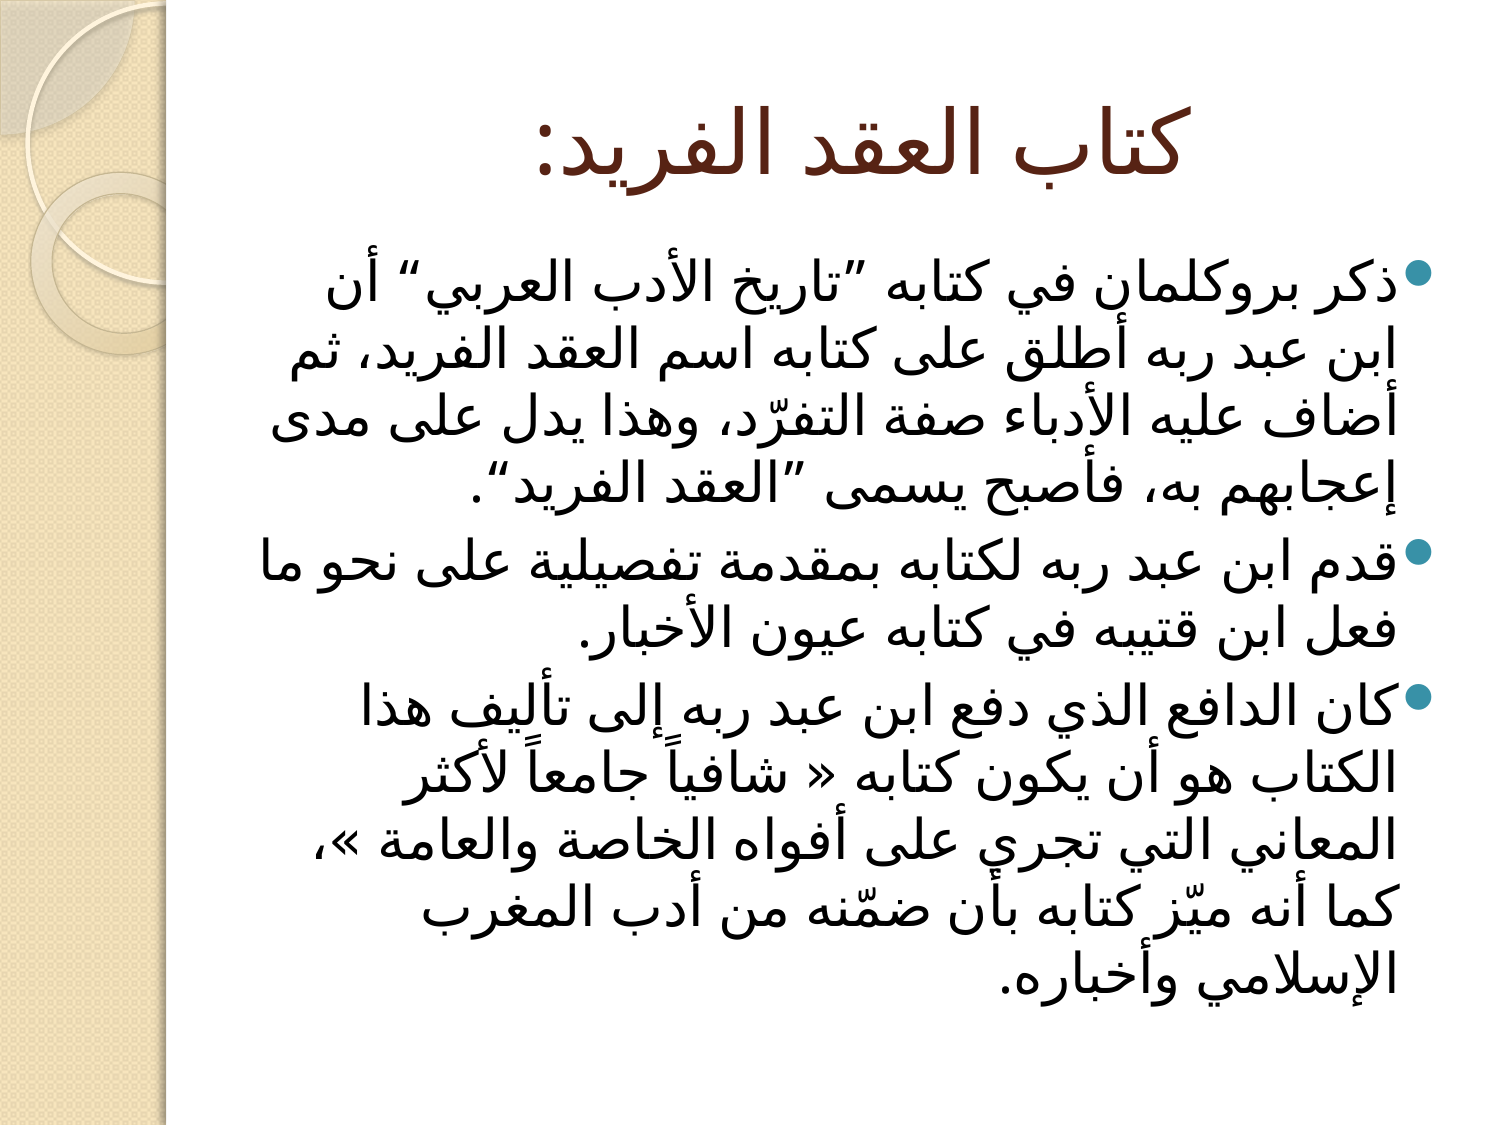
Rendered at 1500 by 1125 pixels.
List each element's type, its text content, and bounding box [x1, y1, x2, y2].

list ذكر بروكلمان في كتابه ”تاريخ الأدب العربي“ أن ابن عبد ربه أطلق على كتابه اسم العقد الفريد، ثم أضاف عليه الأدباء صفة التفرّد، وهذا يدل على مدى إعجابهم به، فأصبح يسمى ”العقد الفريد“. قدم ابن عبد ربه لكتابه بمقدمة تفصيلية على نحو ما فعل ابن قتيبه في كتابه عيون الأخبار. كان الدافع الذي دفع ابن عبد ربه إلى تأليف هذا الكتاب هو أن يكون كتابه « شافياً جامعاً لأكثر المعاني التي تجري على أفواه الخاصة والعامة »، كما أنه ميّز كتابه بأن ضمّنه من أدب المغرب الإسلامي وأخباره. [235, 237, 1466, 1025]
title كتاب العقد الفريد: [235, 45, 1466, 233]
